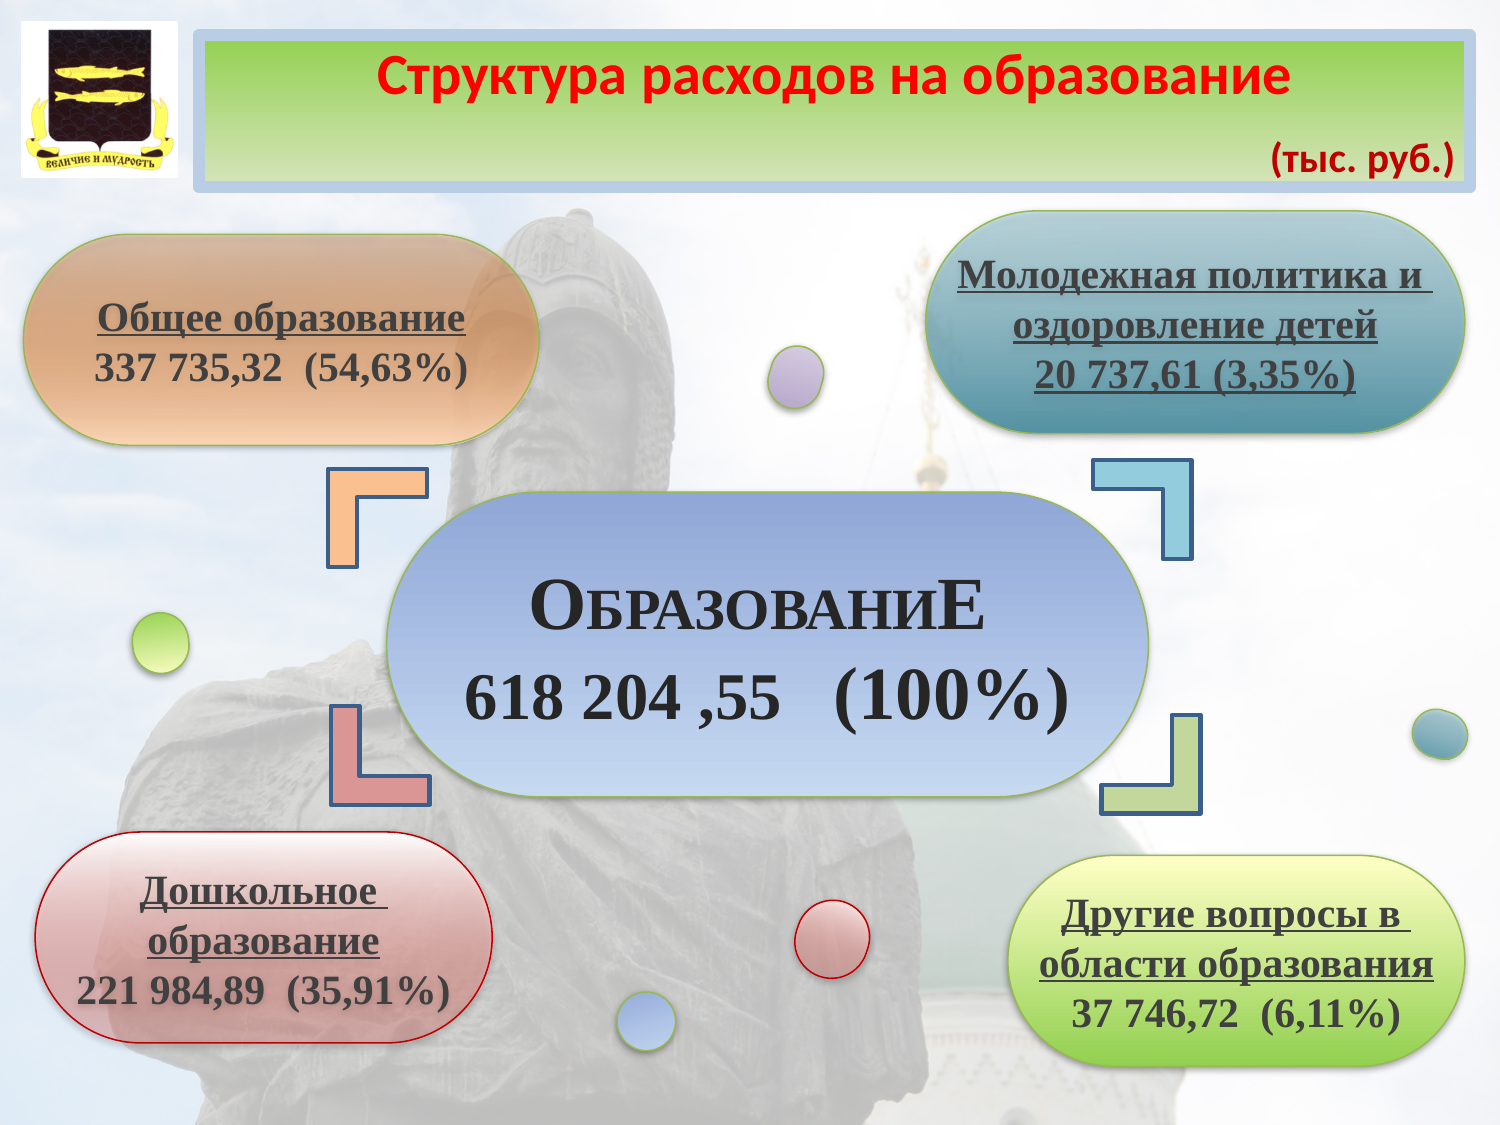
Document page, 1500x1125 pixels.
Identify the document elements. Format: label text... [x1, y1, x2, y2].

text_box Другие вопросы в области образования 37 746,72 (6,11%) [1007, 854, 1466, 1068]
text_box [1099, 713, 1203, 816]
text_box [131, 612, 190, 675]
text_box [767, 345, 825, 410]
text_box Дошкольное образование 221 984,89 (35,91%) [34, 831, 493, 1044]
text_box [616, 991, 677, 1052]
text_box [794, 899, 871, 980]
text_box [21, 21, 178, 178]
text_box Общее образование 337 735,32 (54,63%) [22, 233, 540, 447]
text_box [1091, 458, 1194, 561]
text_box [329, 704, 432, 807]
text_box Структура расходов на образование (тыс. руб.) [197, 33, 1472, 189]
text_box Молодежная политика и оздоровление детей 20 737,61 (3,35%) [924, 210, 1466, 435]
text_box [1411, 708, 1469, 760]
text_box ОБРАЗОВАНИЕ 618 204 ,55 (100%) [385, 491, 1150, 798]
text_box [326, 467, 429, 569]
